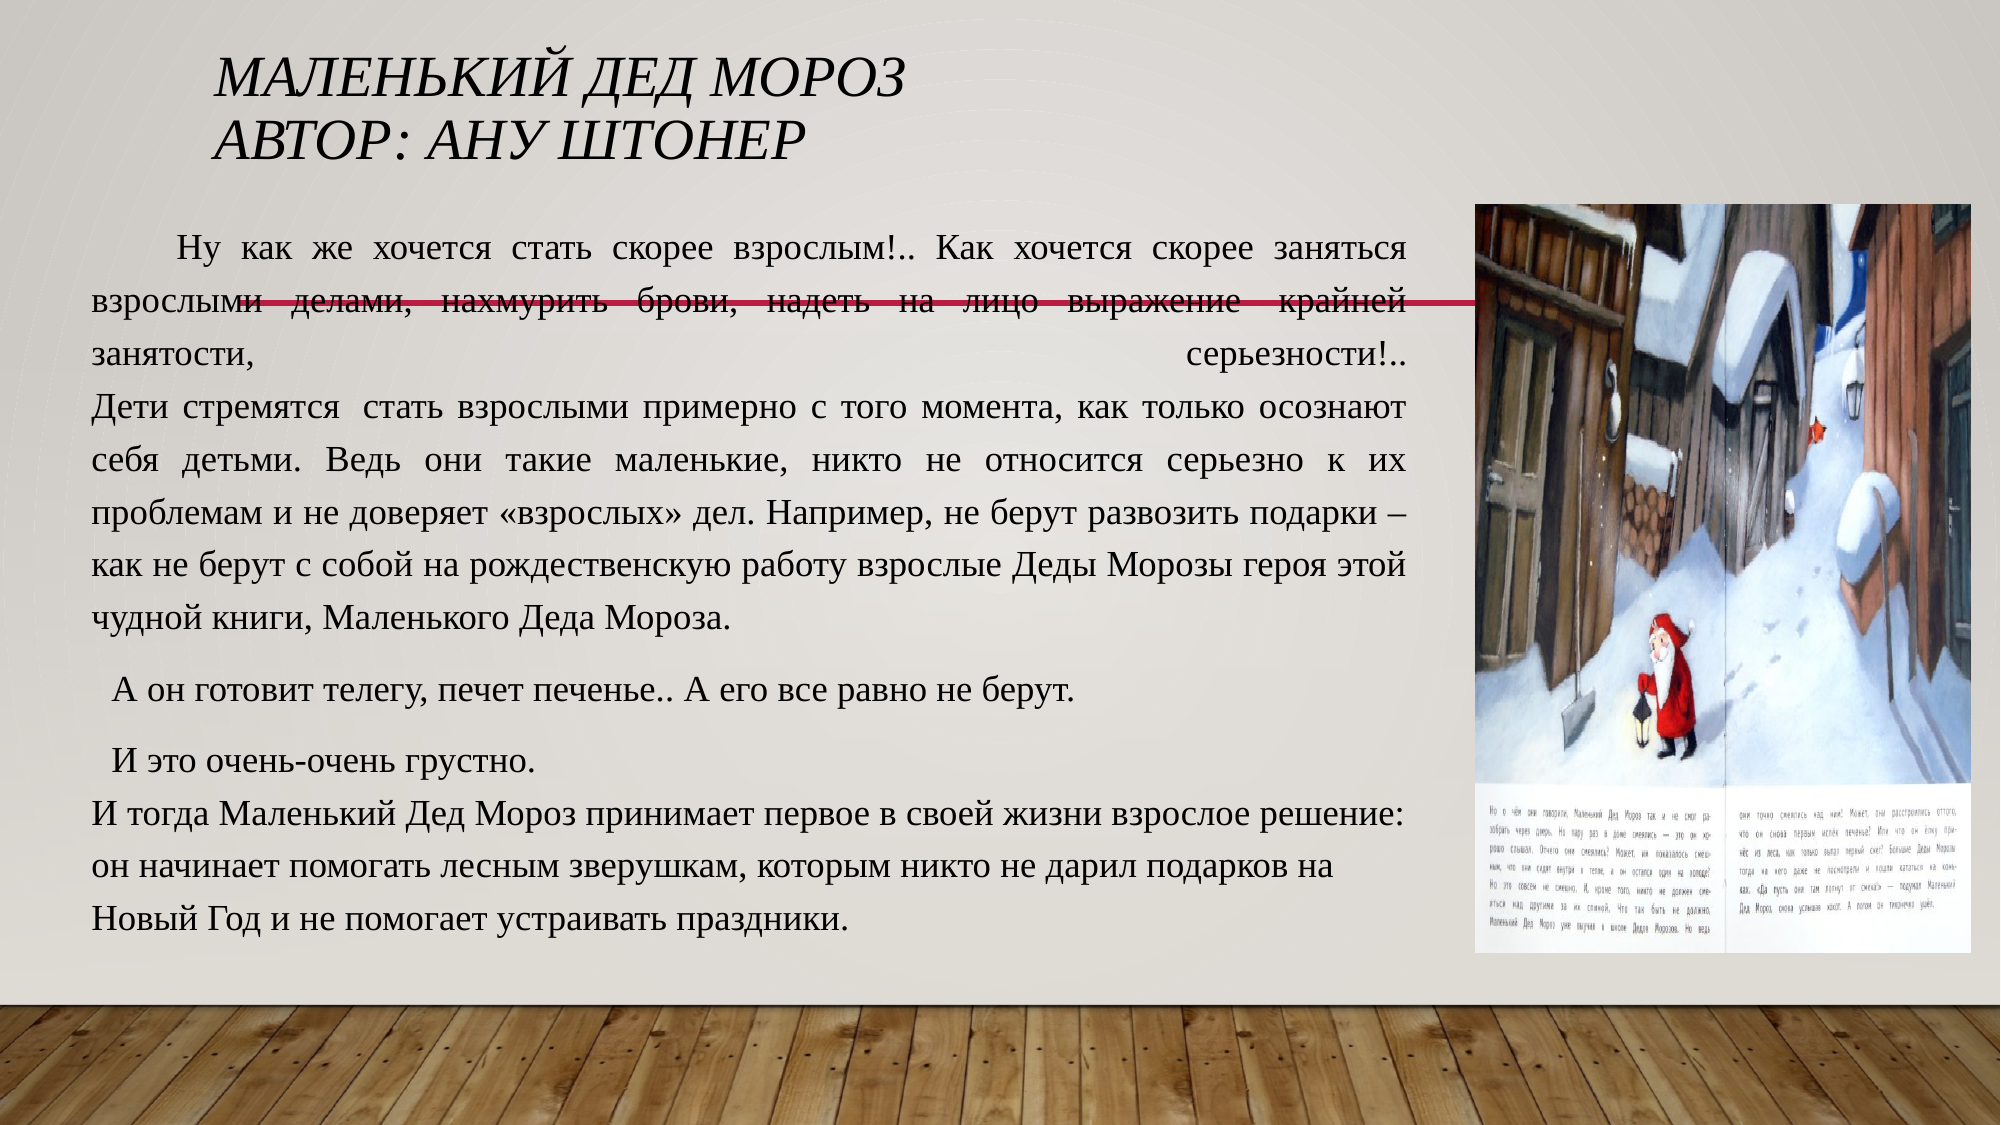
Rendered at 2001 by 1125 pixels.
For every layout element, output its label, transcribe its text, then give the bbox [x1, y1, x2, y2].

title Маленький Дед Мороз Автор: Ану Штонер [199, 38, 1775, 243]
picture [0, 1005, 2000, 1125]
picture [1474, 204, 1971, 953]
list Ну как же хочется стать скорее взрослым!.. Как хочется скорее заняться взрослыми делами, нахмурить брови, надеть на лицо выражение крайней занятости, серьезности!.. Дети стремятся стать взрослыми примерно с того момента, как только осознают себя детьми. Ведь они такие маленькие, никто не относится серьезно к их проблемам и не доверяет «взрослых» дел. Например, не берут развозить подарки – как не берут с собой на рождественскую работу взрослые Деды Морозы героя этой чудной книги, Маленького Деда Мороза. А он готовит телегу, печет печенье.. А его все равно не берут. И это очень-очень грустно. И тогда Маленький Дед Мороз принимает первое в своей жизни взрослое решение: он начинает помогать лесным зверушкам, которым никто не дарил подарков на Новый Год и не помогает устраивать праздники. [40, 206, 1423, 954]
